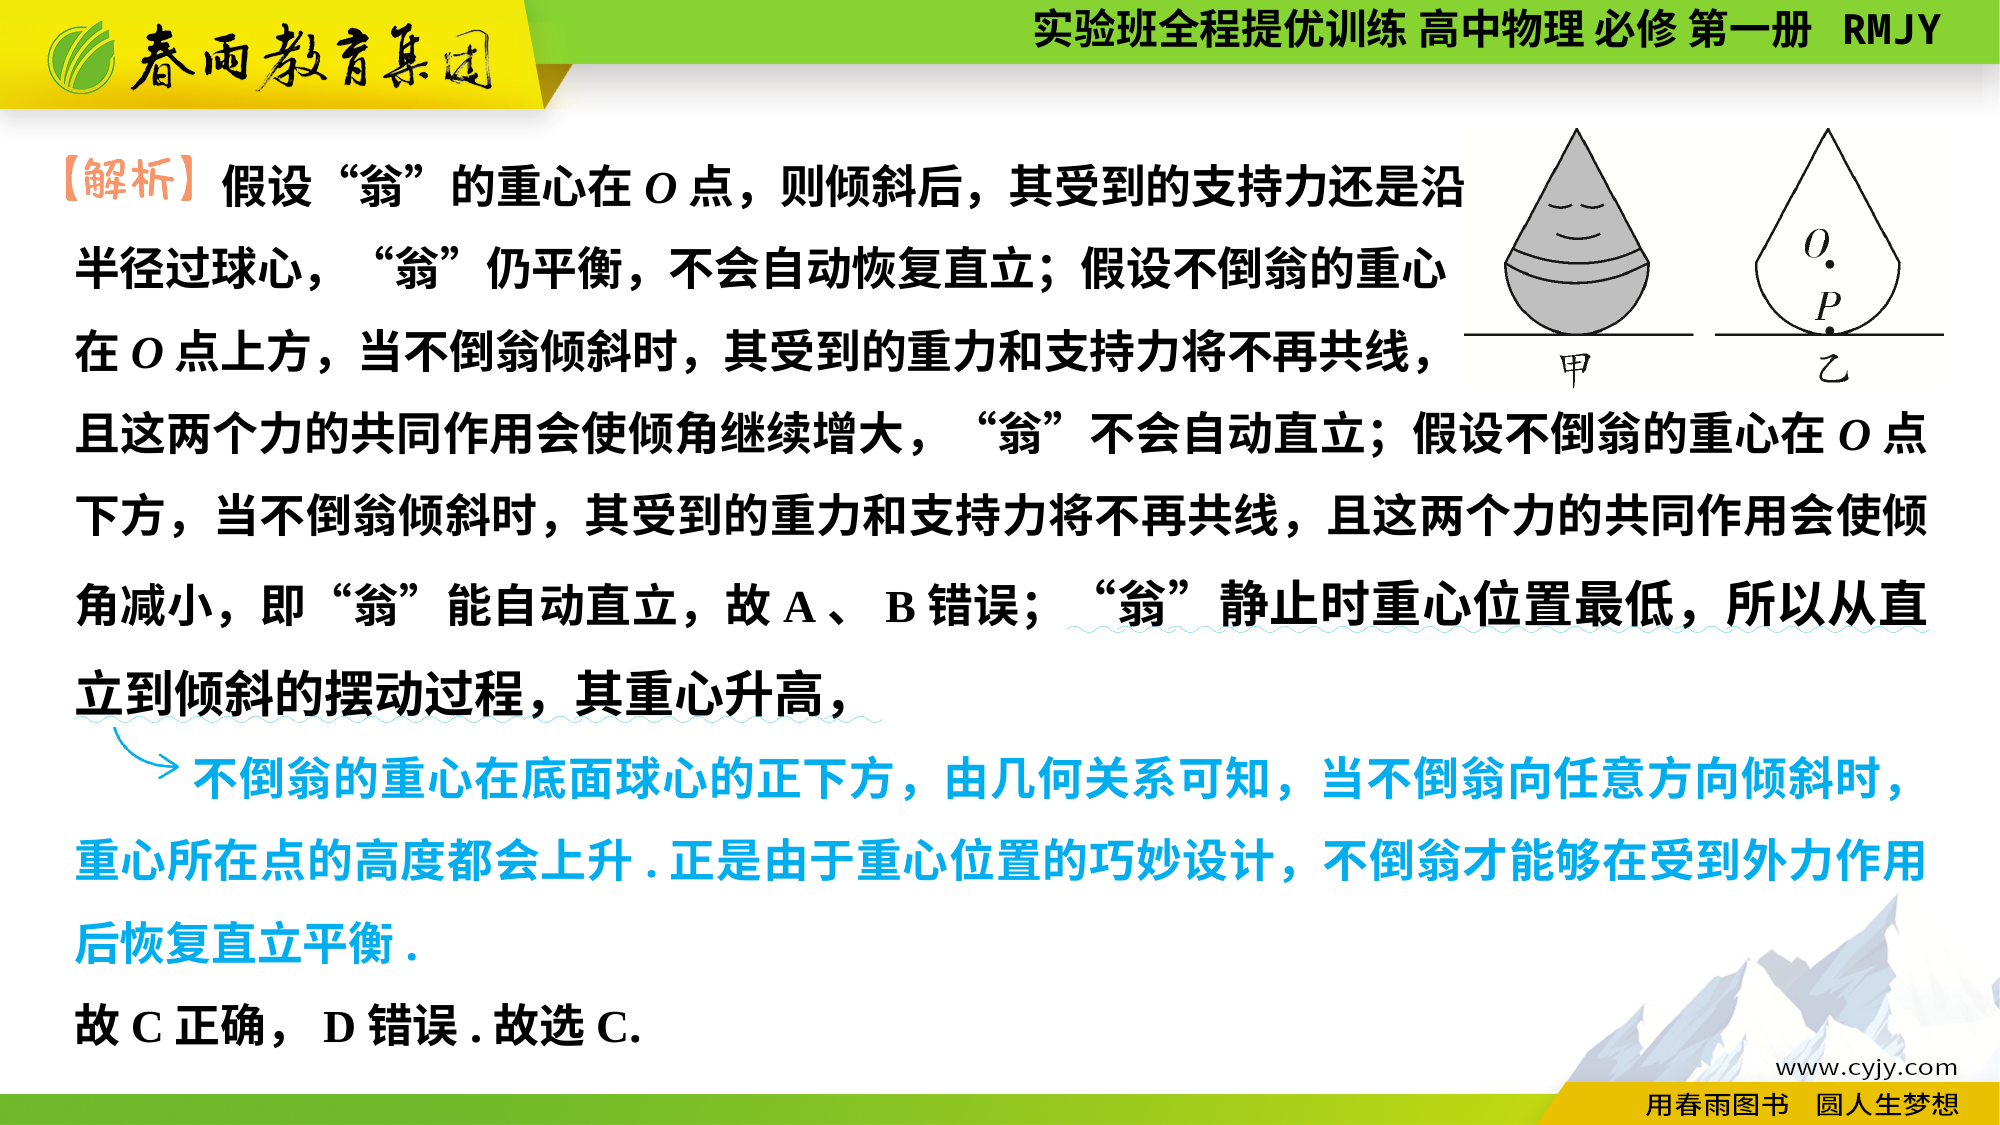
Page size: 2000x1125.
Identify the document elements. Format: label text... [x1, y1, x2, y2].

list 假设“翁”的重心在O点，则倾斜后，其受到的支持力还是沿 半径过球心，“翁”仍平衡，不会自动恢复直立；假设不倒翁的重心 在O点上方，当不倒翁倾斜时，其受到的重力和支持力将不再共线， 且这两个力的共同作用会使倾角继续增大，“翁”不会自动直立；假设不倒翁的重心在O点下方，当不倒翁倾斜时，其受到的重力和支持力将不再共线，且这两个力的共同作用会使倾角减小，即“翁”能自动直立，故A、B错误；“翁”静止时重心位置最低，所以从直立到倾斜的摆动过程，其重心升高， 不倒翁的重心在底面球心的正下方，由几何关系可知，当不倒翁向任意方向倾斜时，重心所在点的高度都会上升.正是由于重心位置的巧妙设计，不倒翁才能够在受到外力作用后恢复直立平衡. 故C正确，D错误.故选C. [59, 122, 1944, 1070]
picture [0, 0, 2000, 1125]
